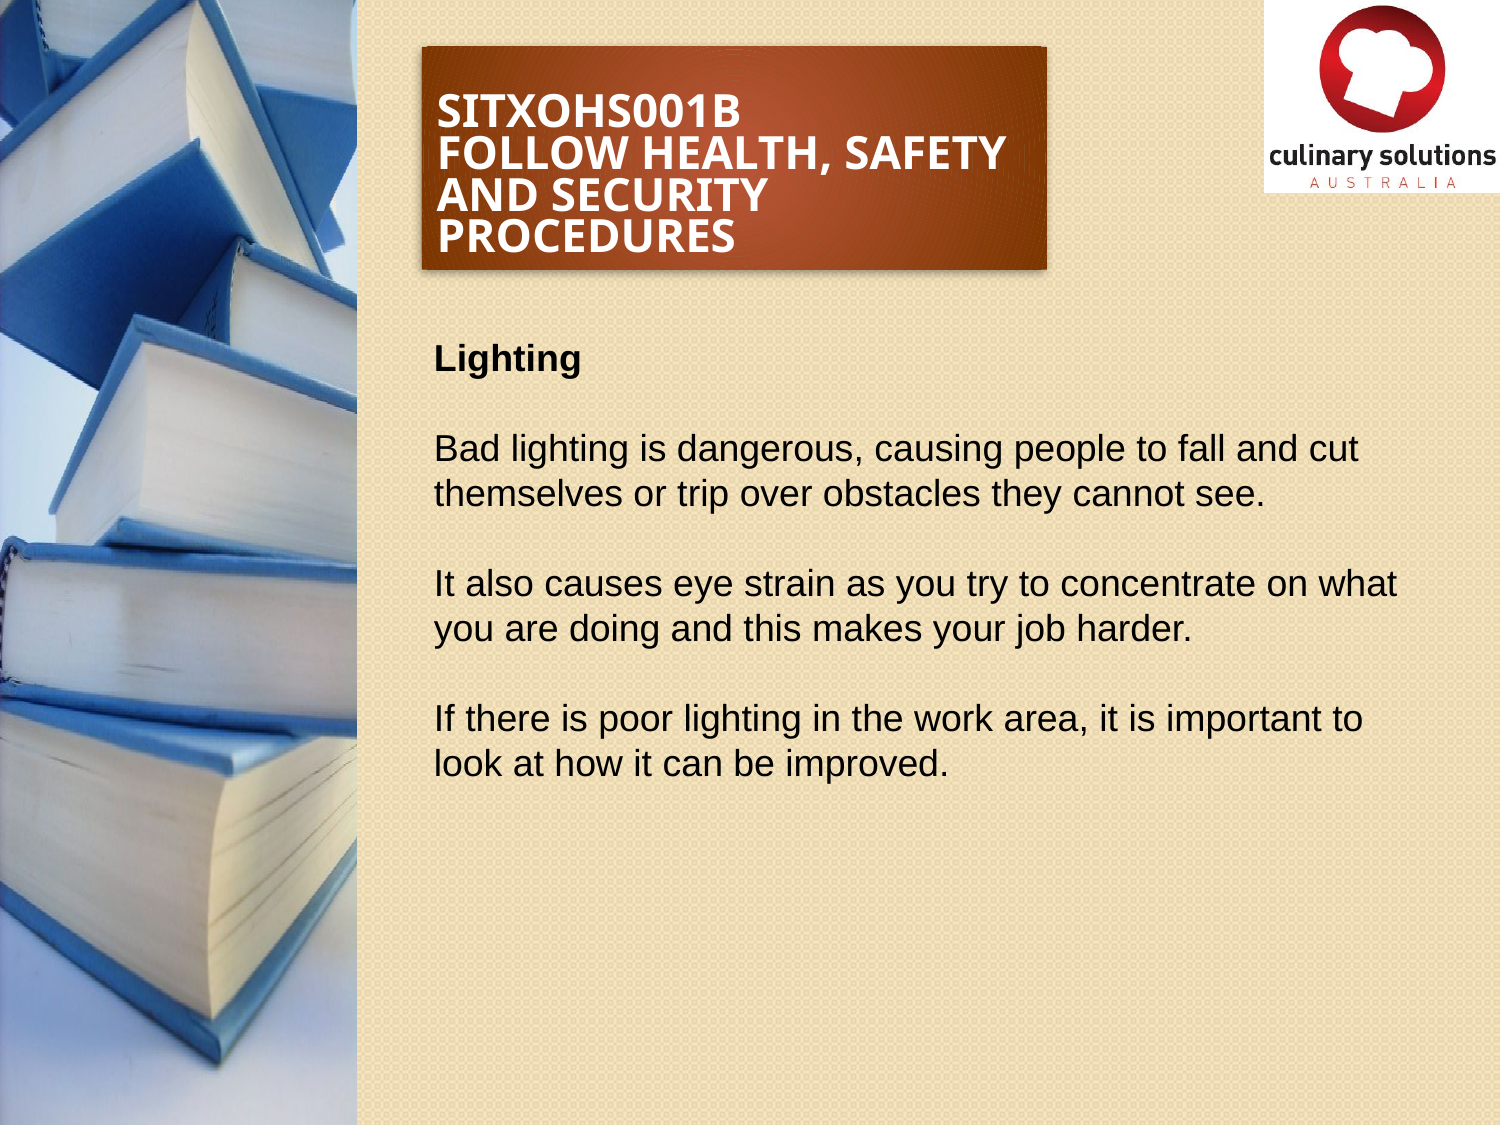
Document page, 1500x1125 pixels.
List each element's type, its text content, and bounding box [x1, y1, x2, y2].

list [0, 0, 357, 1125]
text_box Lighting Bad lighting is dangerous, causing people to fall and cut themselves or trip over obstacles they cannot see. It also causes eye strain as you try to concentrate on what you are doing and this makes your job harder. If there is poor lighting in the work area, it is important to look at how it can be improved. [419, 326, 1447, 836]
title SITXOHS001B Follow HEALTH, SAFETY AND SECURITY PROCEDURES [421, 46, 1047, 270]
picture [1263, 0, 1500, 193]
